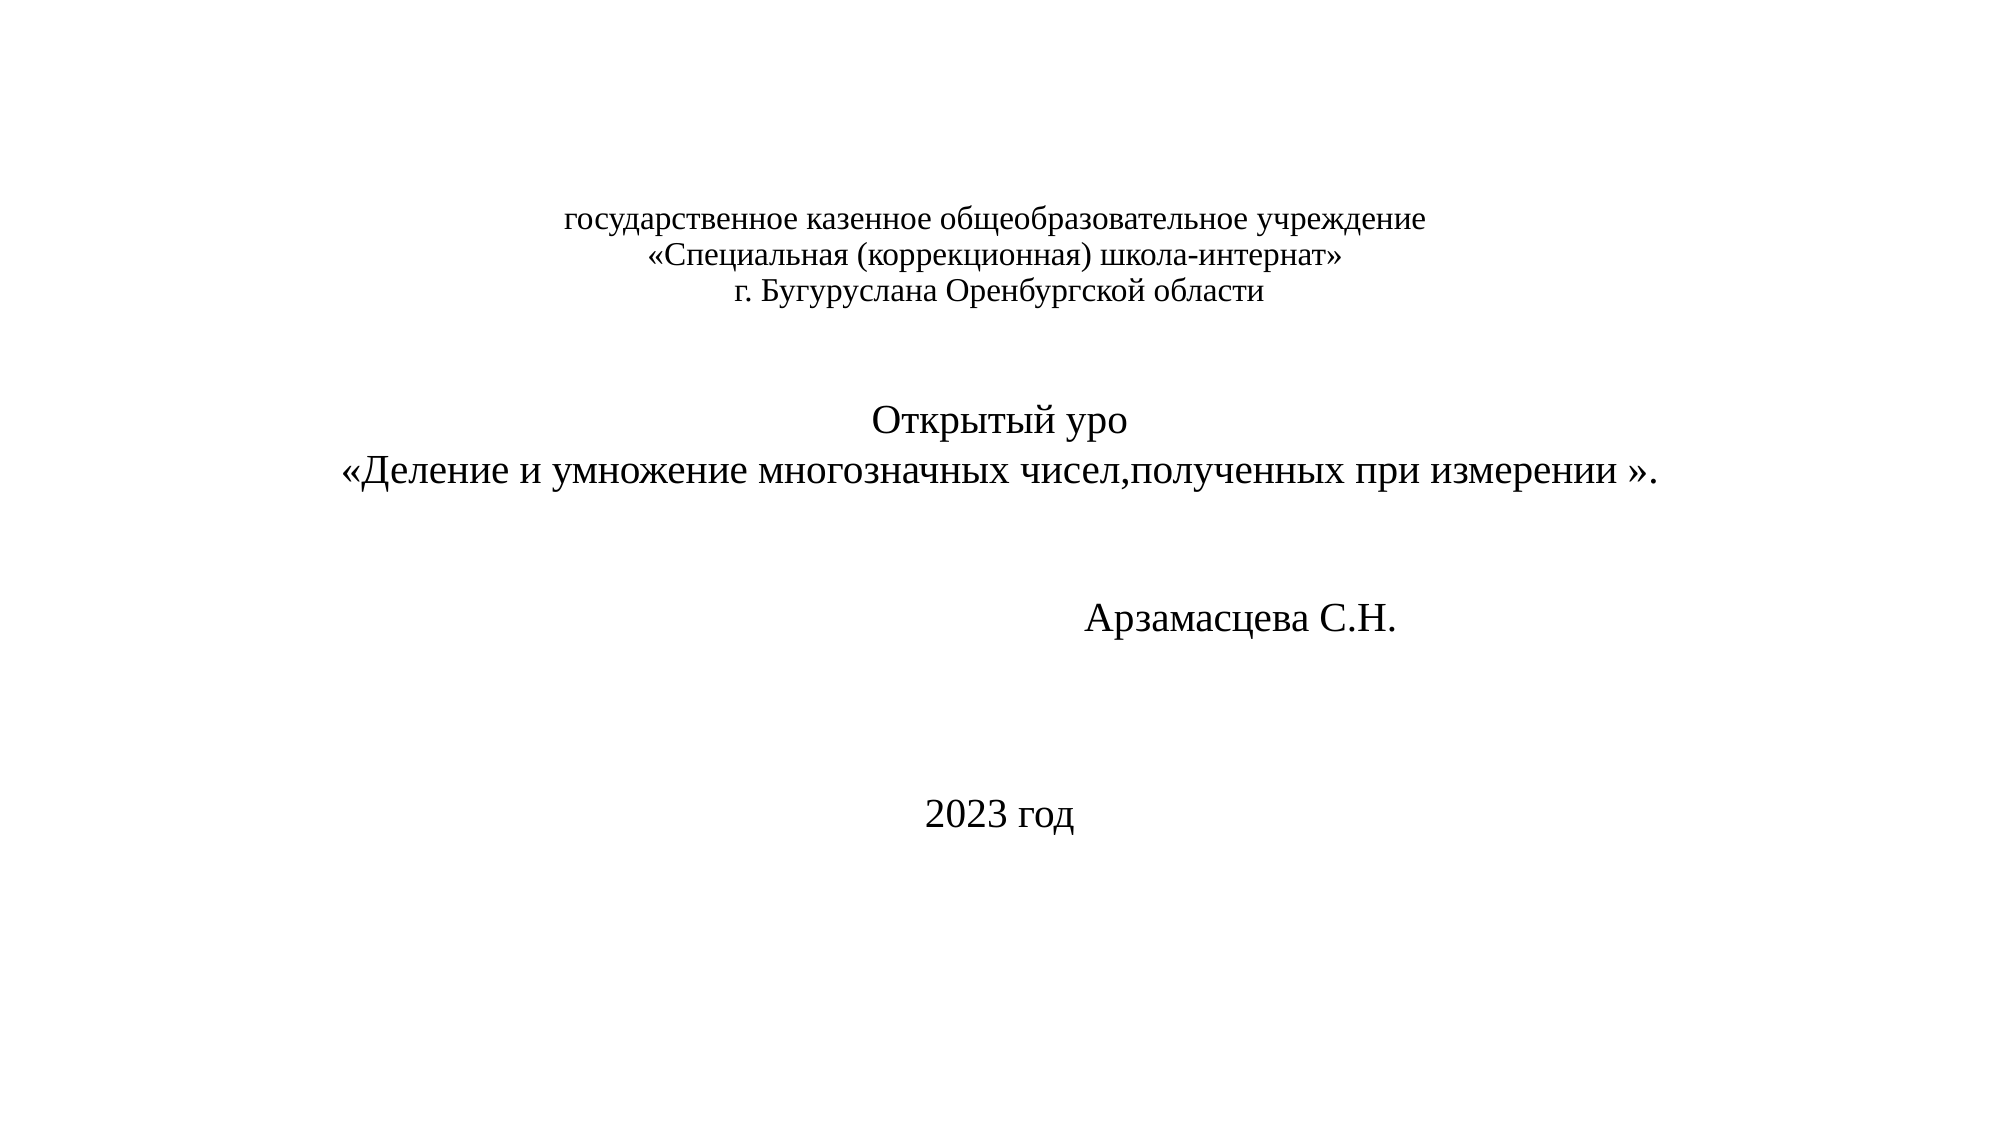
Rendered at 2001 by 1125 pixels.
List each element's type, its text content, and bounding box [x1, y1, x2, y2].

title государственное казенное общеобразовательное учреждение «Специальная (коррекционная) школа-интернат» г. Бугуруслана Оренбургской области [249, 184, 1750, 316]
subtitle Открытый уро «Деление и умножение многозначных чисел,полученных при измерении ». Арзамасцева С.Н. 2023 год [249, 390, 1750, 863]
